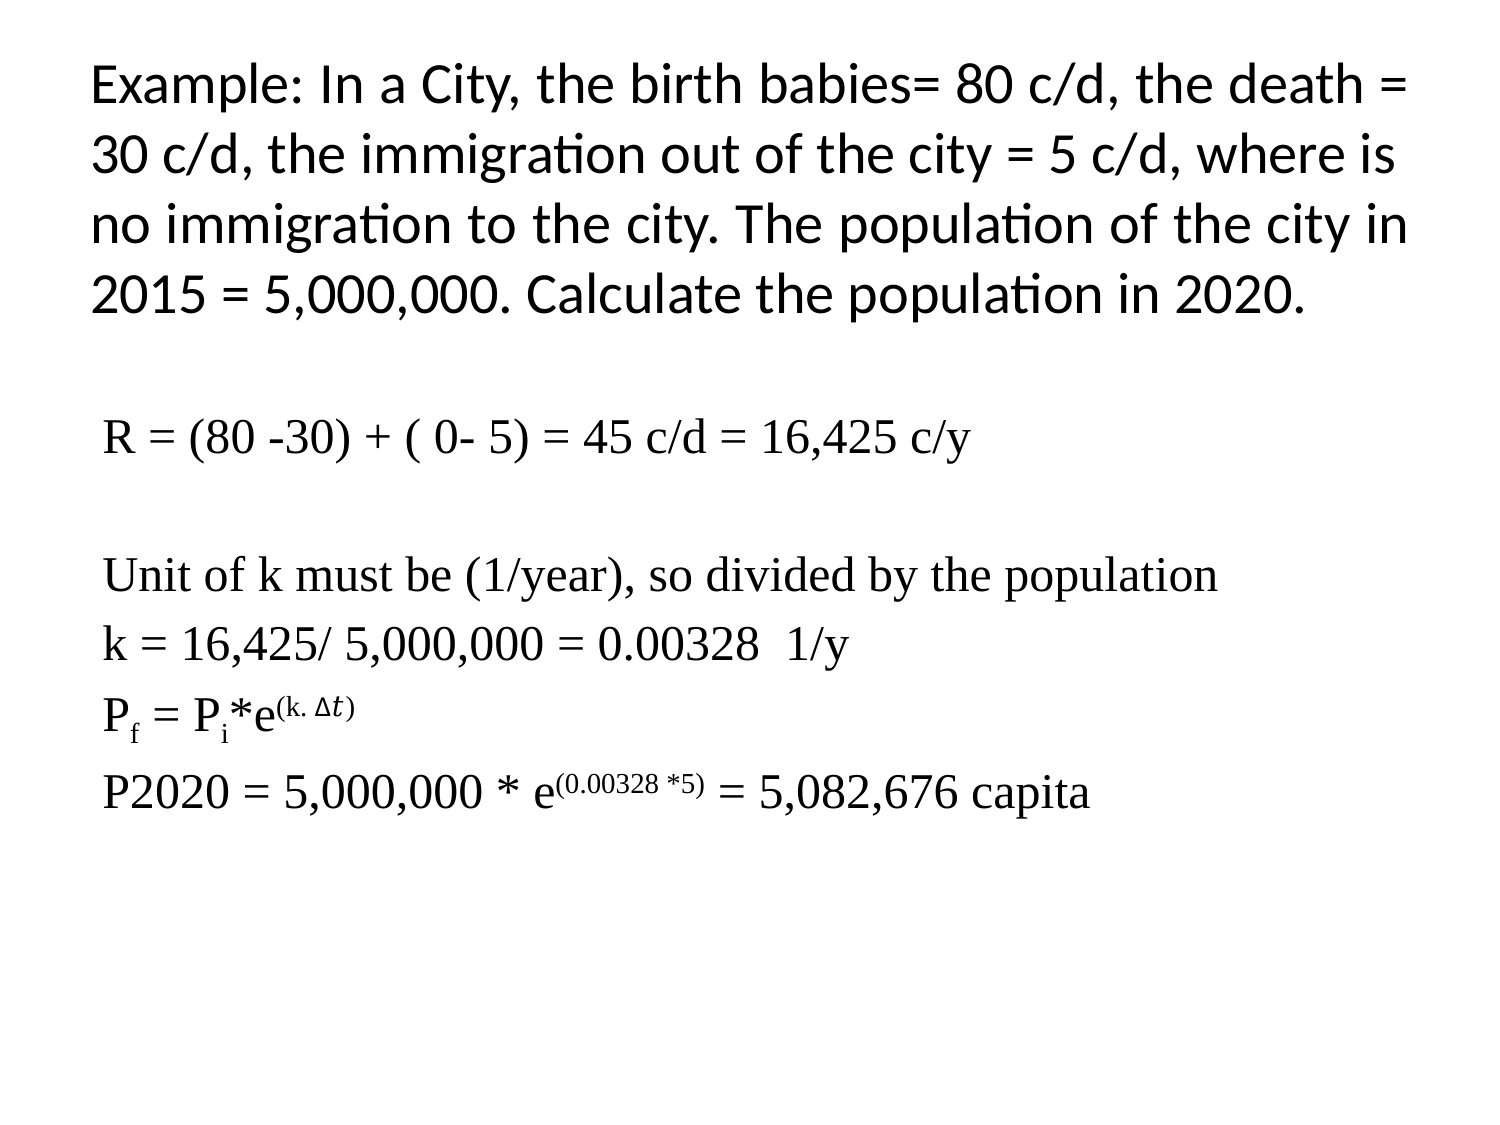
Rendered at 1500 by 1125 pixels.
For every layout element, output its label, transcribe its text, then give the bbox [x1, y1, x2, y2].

text_box R = (80 -30) + ( 0- 5) = 45 c/d = 16,425 c/y Unit of k must be (1/year), so divided by the population k = 16,425/ 5,000,000 = 0.00328 1/y Pf = Pi*e(k. Δ𝑡) P2020 = 5,000,000 * e(0.00328 *5) = 5,082,676 capita [87, 387, 1300, 826]
title Example: In a City, the birth babies= 80 c/d, the death = 30 c/d, the immigration out of the city = 5 c/d, where is no immigration to the city. The population of the city in 2015 = 5,000,000. Calculate the population in 2020. [75, 45, 1425, 325]
